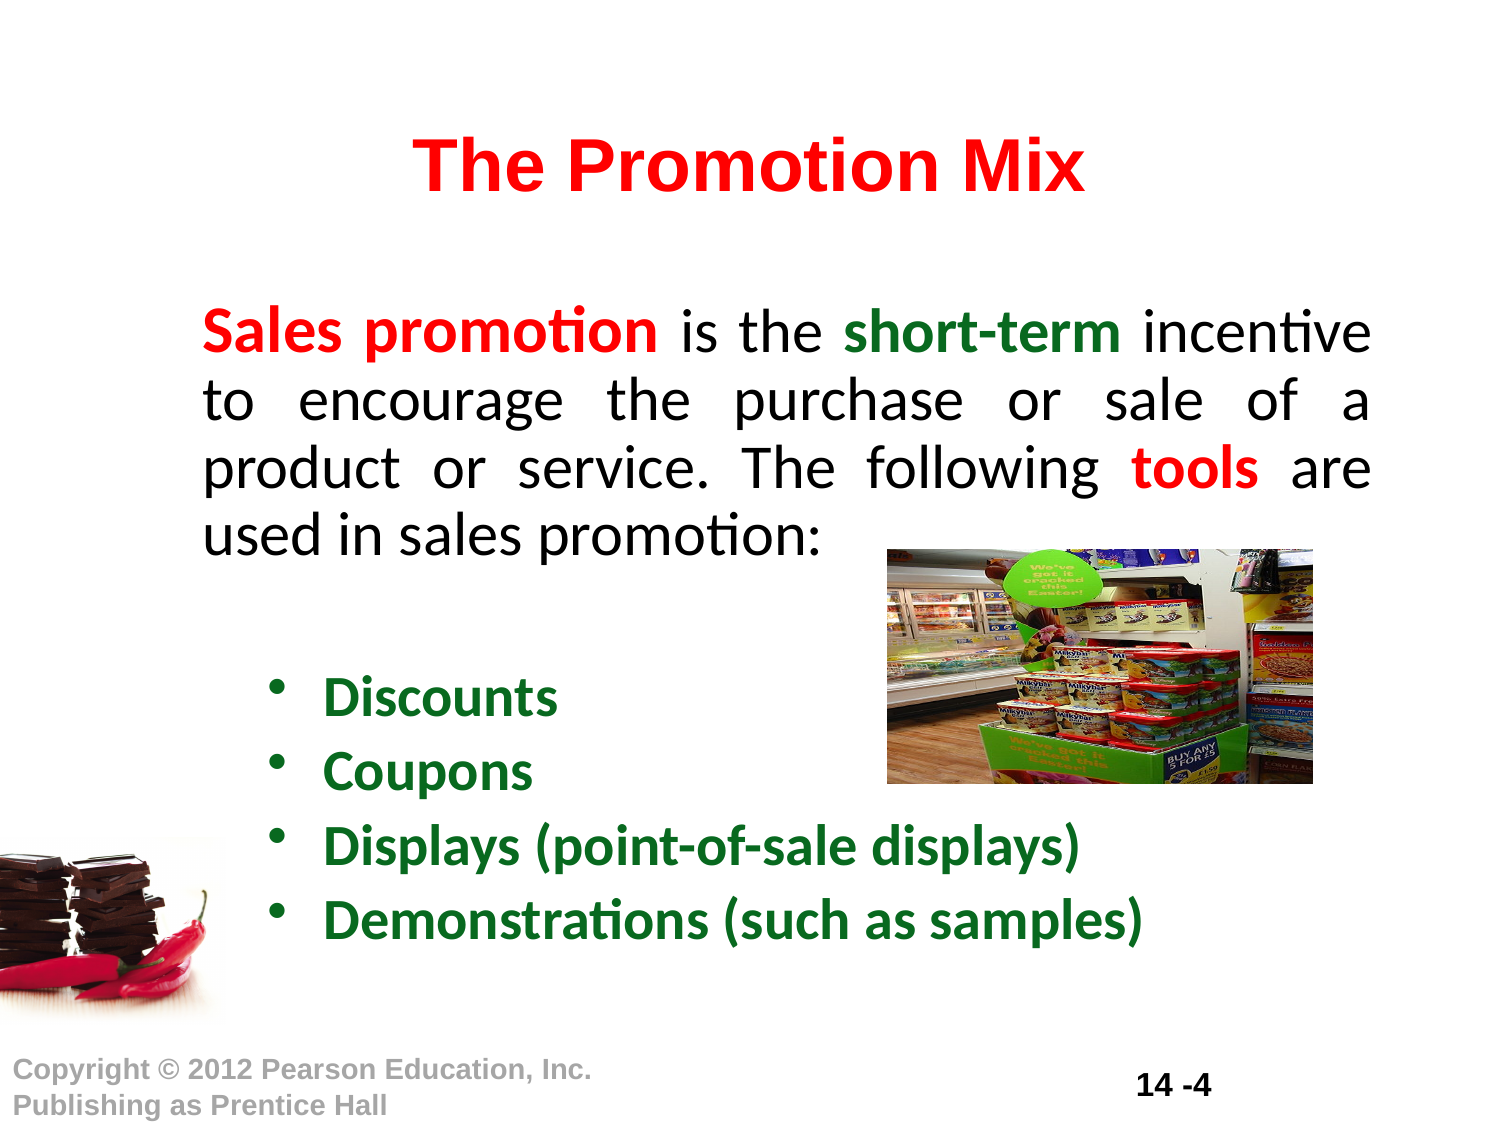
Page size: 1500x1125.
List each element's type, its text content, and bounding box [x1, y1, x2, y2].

picture [887, 549, 1313, 784]
list Sales promotion is the short-term incentive to encourage the purchase or sale of a product or service. The following tools are used in sales promotion: Discounts Coupons Displays (point-of-sale displays) Demonstrations (such as samples) [187, 287, 1388, 1001]
picture [0, 837, 226, 1025]
title The Promotion Mix [112, 74, 1388, 263]
